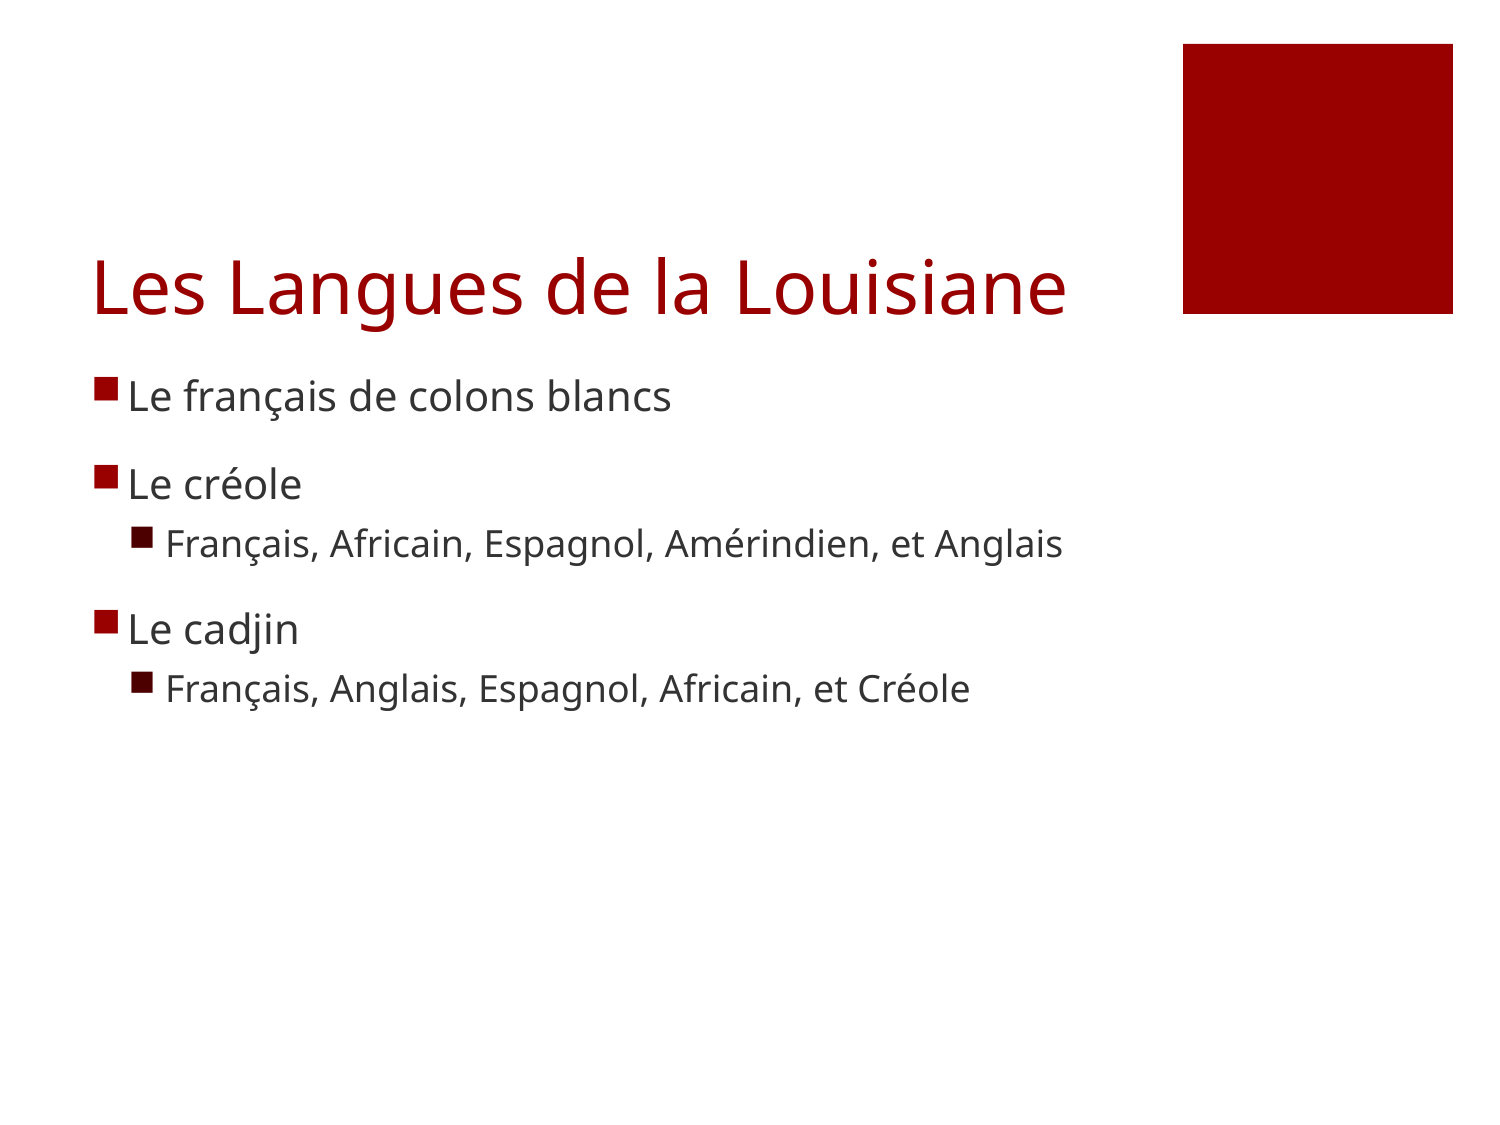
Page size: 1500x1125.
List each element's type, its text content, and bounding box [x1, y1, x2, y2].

list Le français de colons blancs Le créole Français, Africain, Espagnol, Amérindien, et Anglais Le cadjin Français, Anglais, Espagnol, Africain, et Créole [75, 362, 1143, 1005]
title Les Langues de la Louisiane [75, 149, 1143, 338]
